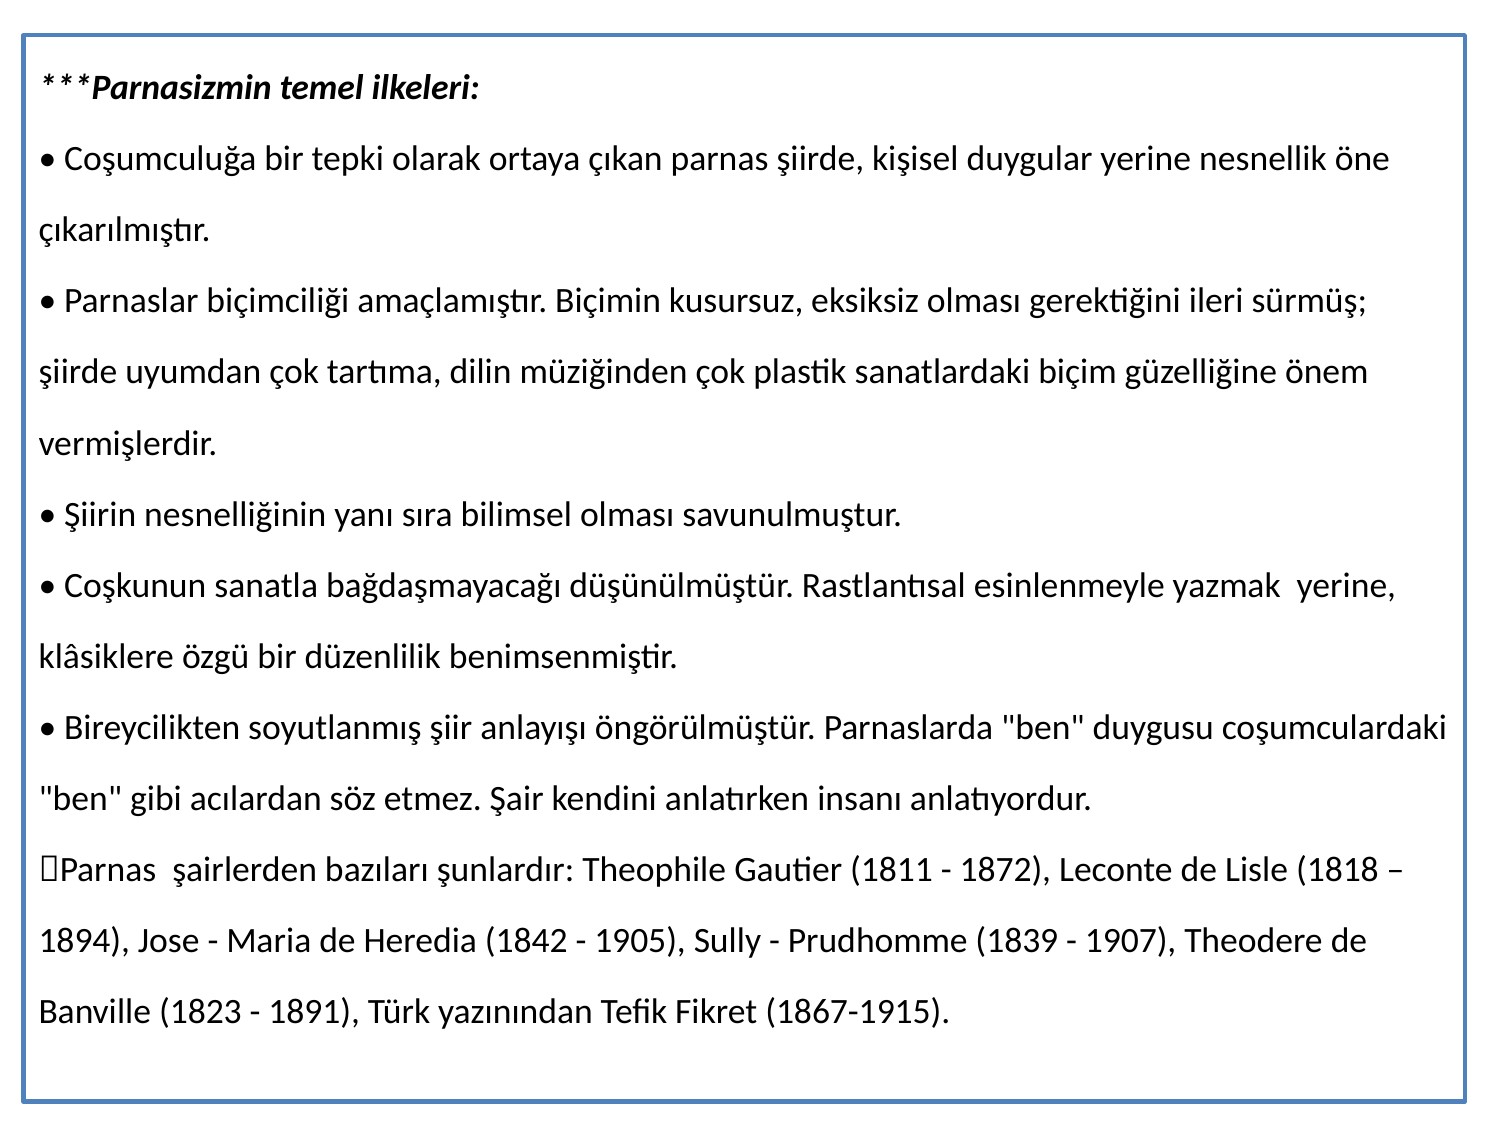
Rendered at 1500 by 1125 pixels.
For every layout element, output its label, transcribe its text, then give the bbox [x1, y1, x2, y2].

list ***Parnasizmin temel ilkeleri: • Coşumculuğa bir tepki olarak ortaya çıkan parnas şiirde, kişisel duygular yerine nesnellik öne çıkarılmıştır. • Parnaslar biçimciliği amaçlamıştır. Biçimin kusursuz, eksiksiz olması gerektiğini ileri sürmüş; şiirde uyumdan çok tartıma, dilin müziğinden çok plastik sanatlardaki biçim güzelliğine önem vermişlerdir. • Şiirin nesnelliğinin yanı sıra bilimsel olması savunulmuştur. • Coşkunun sanatla bağdaşmayacağı düşünülmüştür. Rastlantısal esinlenmeyle yazmak yerine, klâsiklere özgü bir düzenlilik benimsenmiştir. • Bireycilikten soyutlanmış şiir anlayışı öngörülmüştür. Parnaslarda "ben" duygusu coşumculardaki "ben" gibi acılardan söz etmez. Şair kendini anlatırken insanı anlatıyordur. Parnas şairlerden bazıları şunlardır: Theophile Gautier (1811 - 1872), Leconte de Lisle (1818 – 1894), Jose - Maria de Heredia (1842 - 1905), Sully - Prudhomme (1839 - 1907), Theodere de Banville (1823 - 1891), Türk yazınından Tefik Fikret (1867-1915). [21, 33, 1467, 1104]
